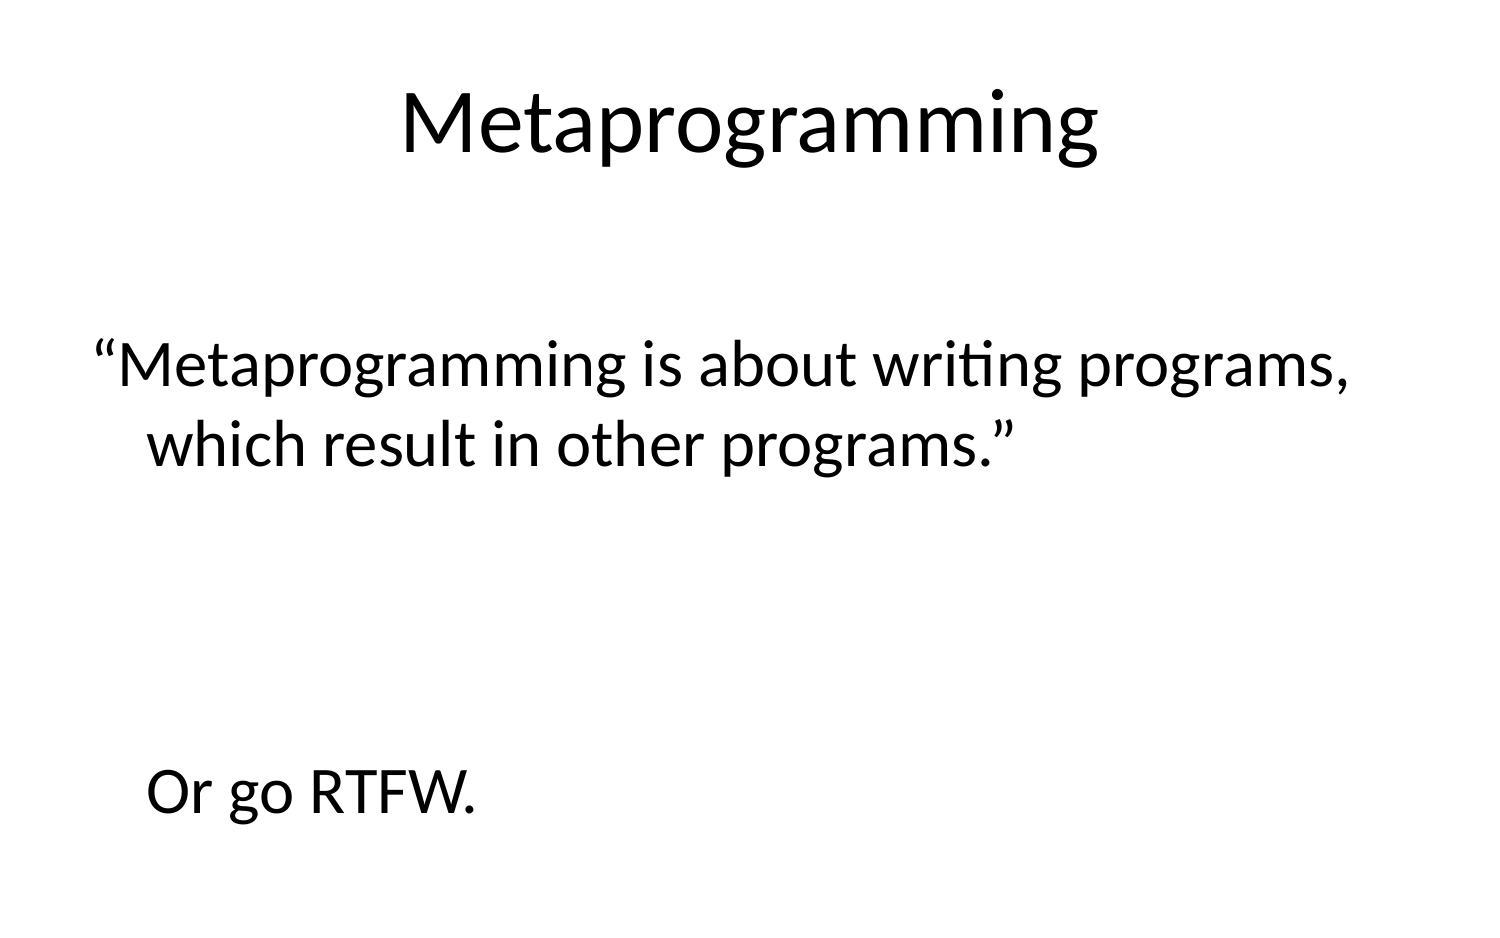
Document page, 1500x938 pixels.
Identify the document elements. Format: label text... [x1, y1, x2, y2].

title Metaprogramming [75, 37, 1425, 194]
list “Metaprogramming is about writing programs, which result in other programs.” Or go RTFW. [75, 218, 1425, 838]
